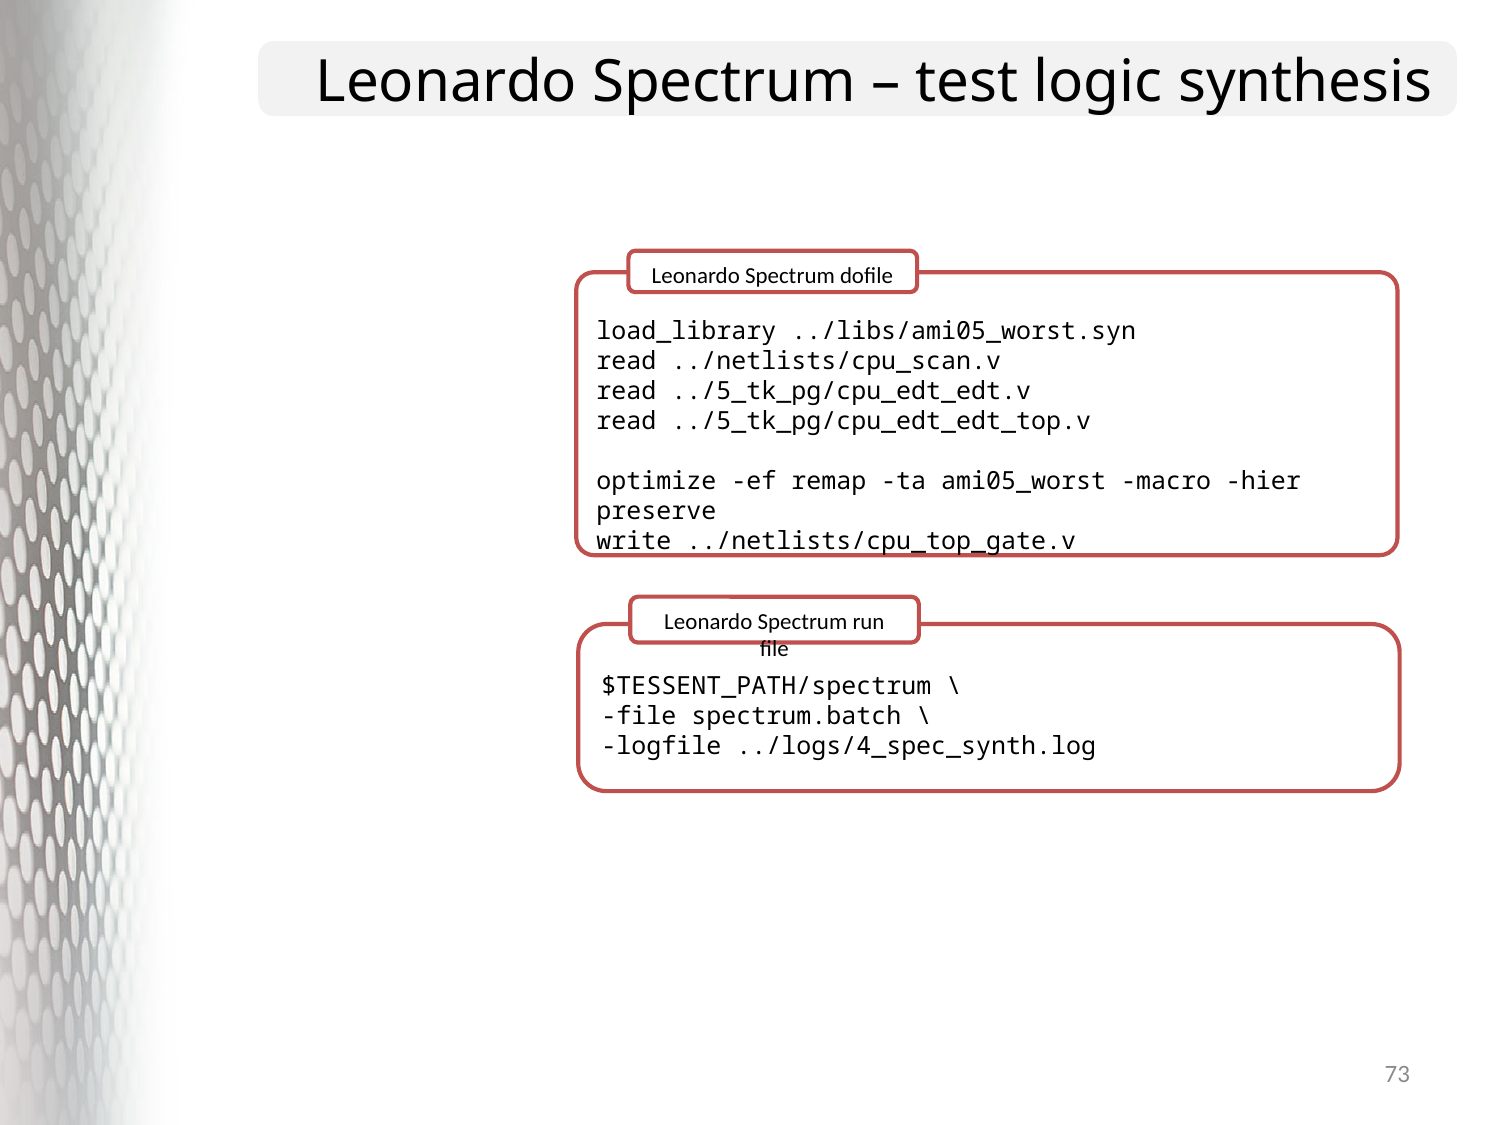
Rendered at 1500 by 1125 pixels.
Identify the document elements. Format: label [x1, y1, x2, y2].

slide_number [1074, 1042, 1425, 1103]
text_box [576, 594, 1402, 794]
title [160, 40, 1449, 117]
text_box [575, 250, 1398, 556]
picture [0, 0, 200, 1125]
